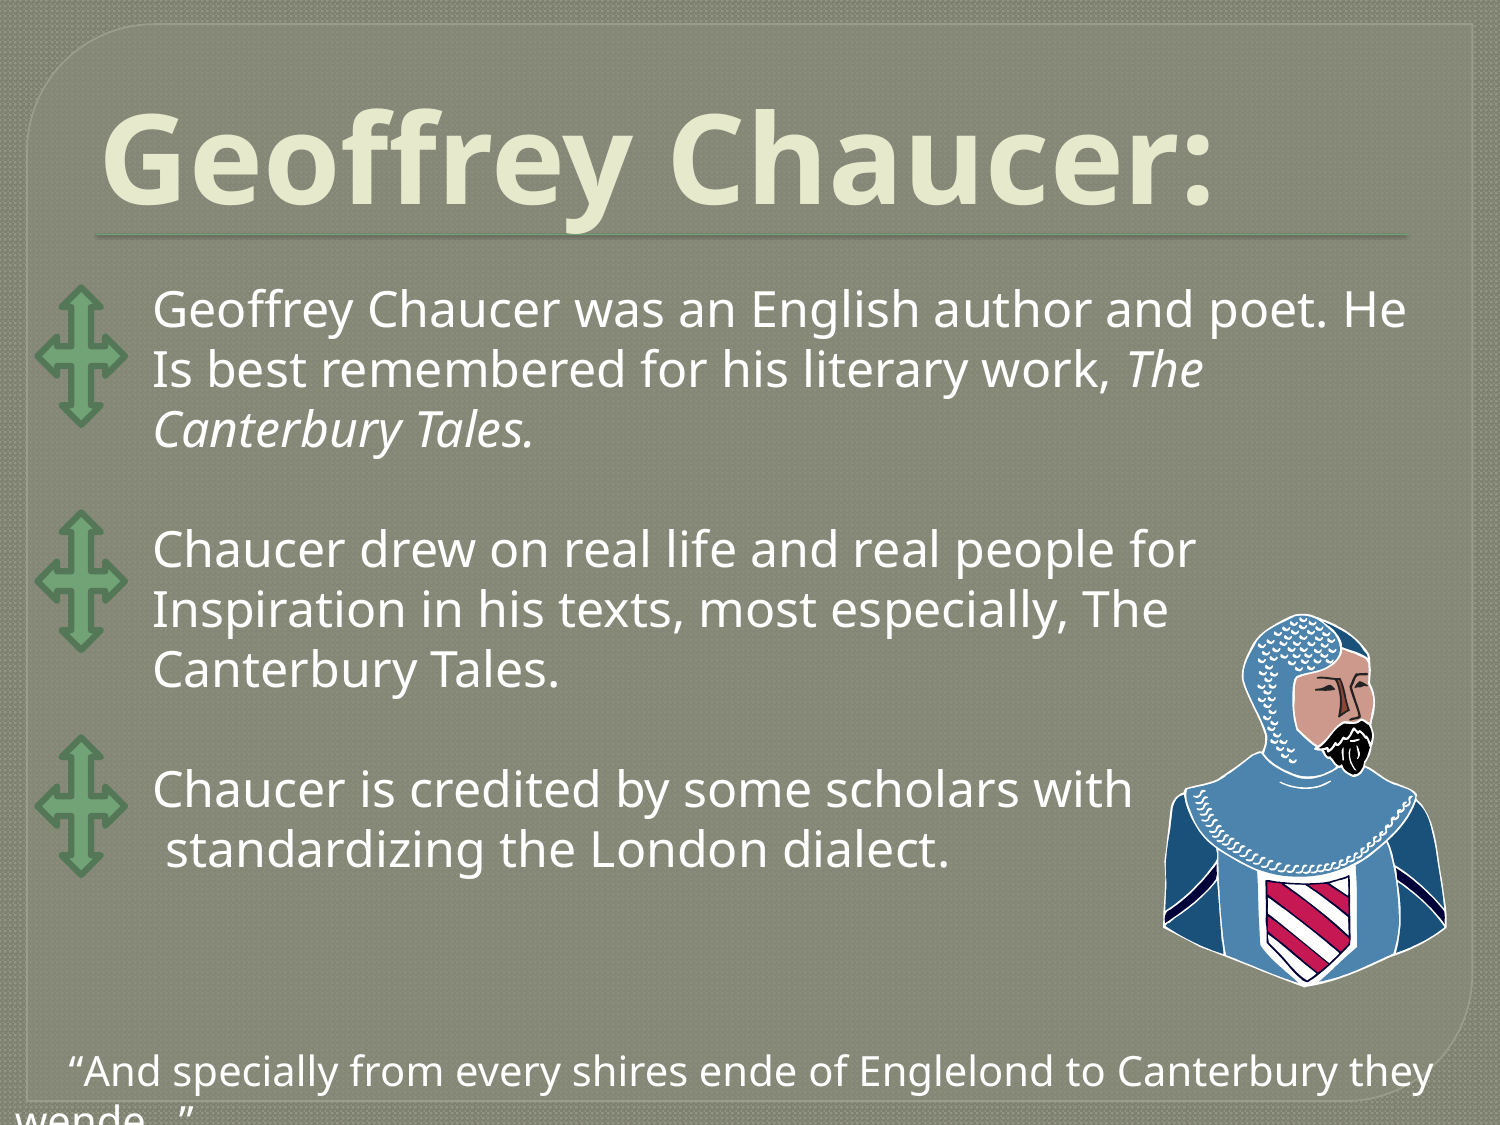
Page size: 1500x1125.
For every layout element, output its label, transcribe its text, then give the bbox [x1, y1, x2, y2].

text_box [34, 284, 129, 429]
text_box “And specially from every shires ende of Englelond to Canterbury they wende…” [0, 1037, 1500, 1125]
picture [1162, 612, 1448, 988]
text_box [34, 509, 129, 654]
text_box [34, 734, 129, 879]
list Geoffrey Chaucer was an English author and poet. He Is best remembered for his literary work, The Canterbury Tales. Chaucer drew on real life and real people for Inspiration in his texts, most especially, The Canterbury Tales. Chaucer is credited by some scholars with standardizing the London dialect. [137, 270, 1425, 1013]
title Geoffrey Chaucer: [75, 50, 1425, 238]
